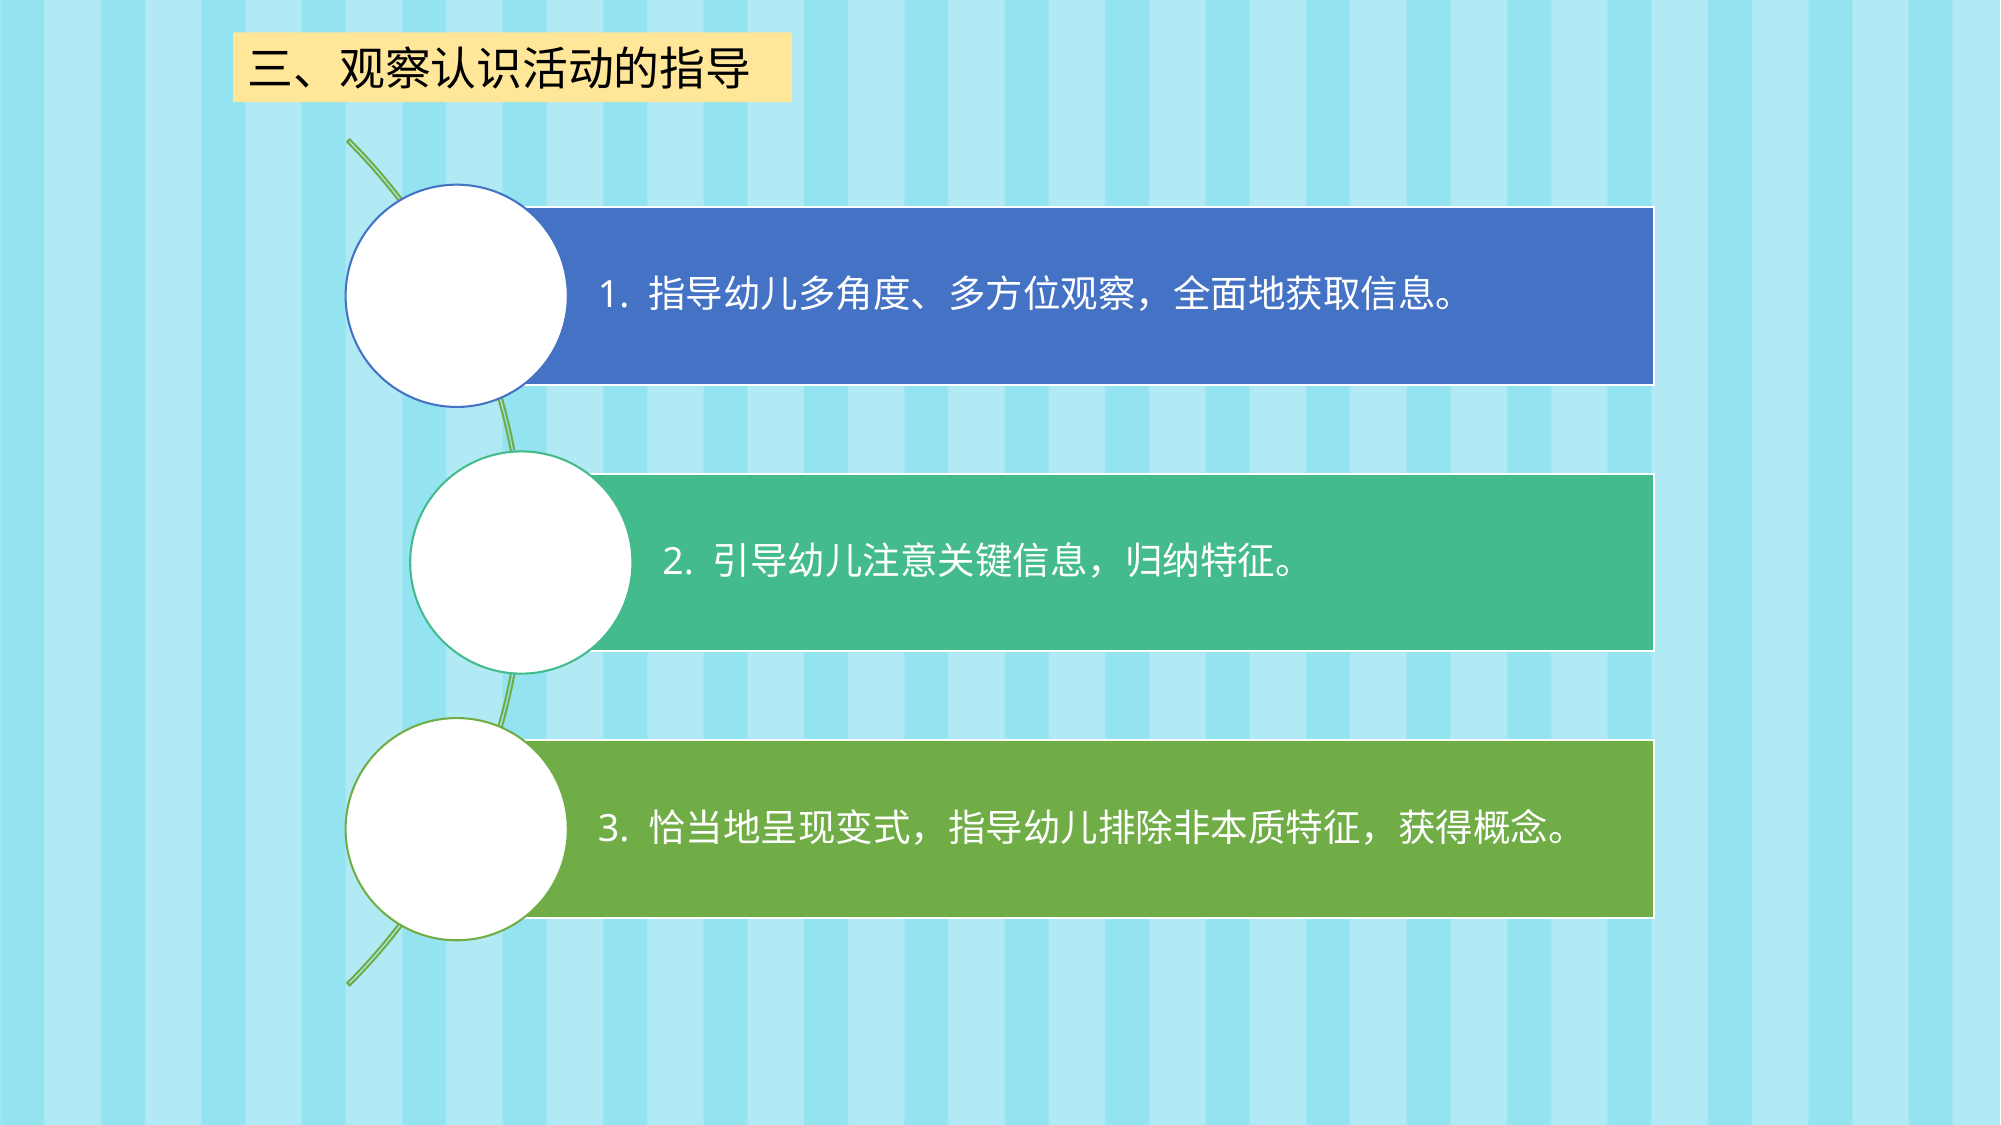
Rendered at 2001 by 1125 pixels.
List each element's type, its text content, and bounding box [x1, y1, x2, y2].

text_box 三、观察认识活动的指导 [233, 32, 792, 103]
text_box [333, 117, 1667, 1007]
picture [0, 0, 2000, 1125]
